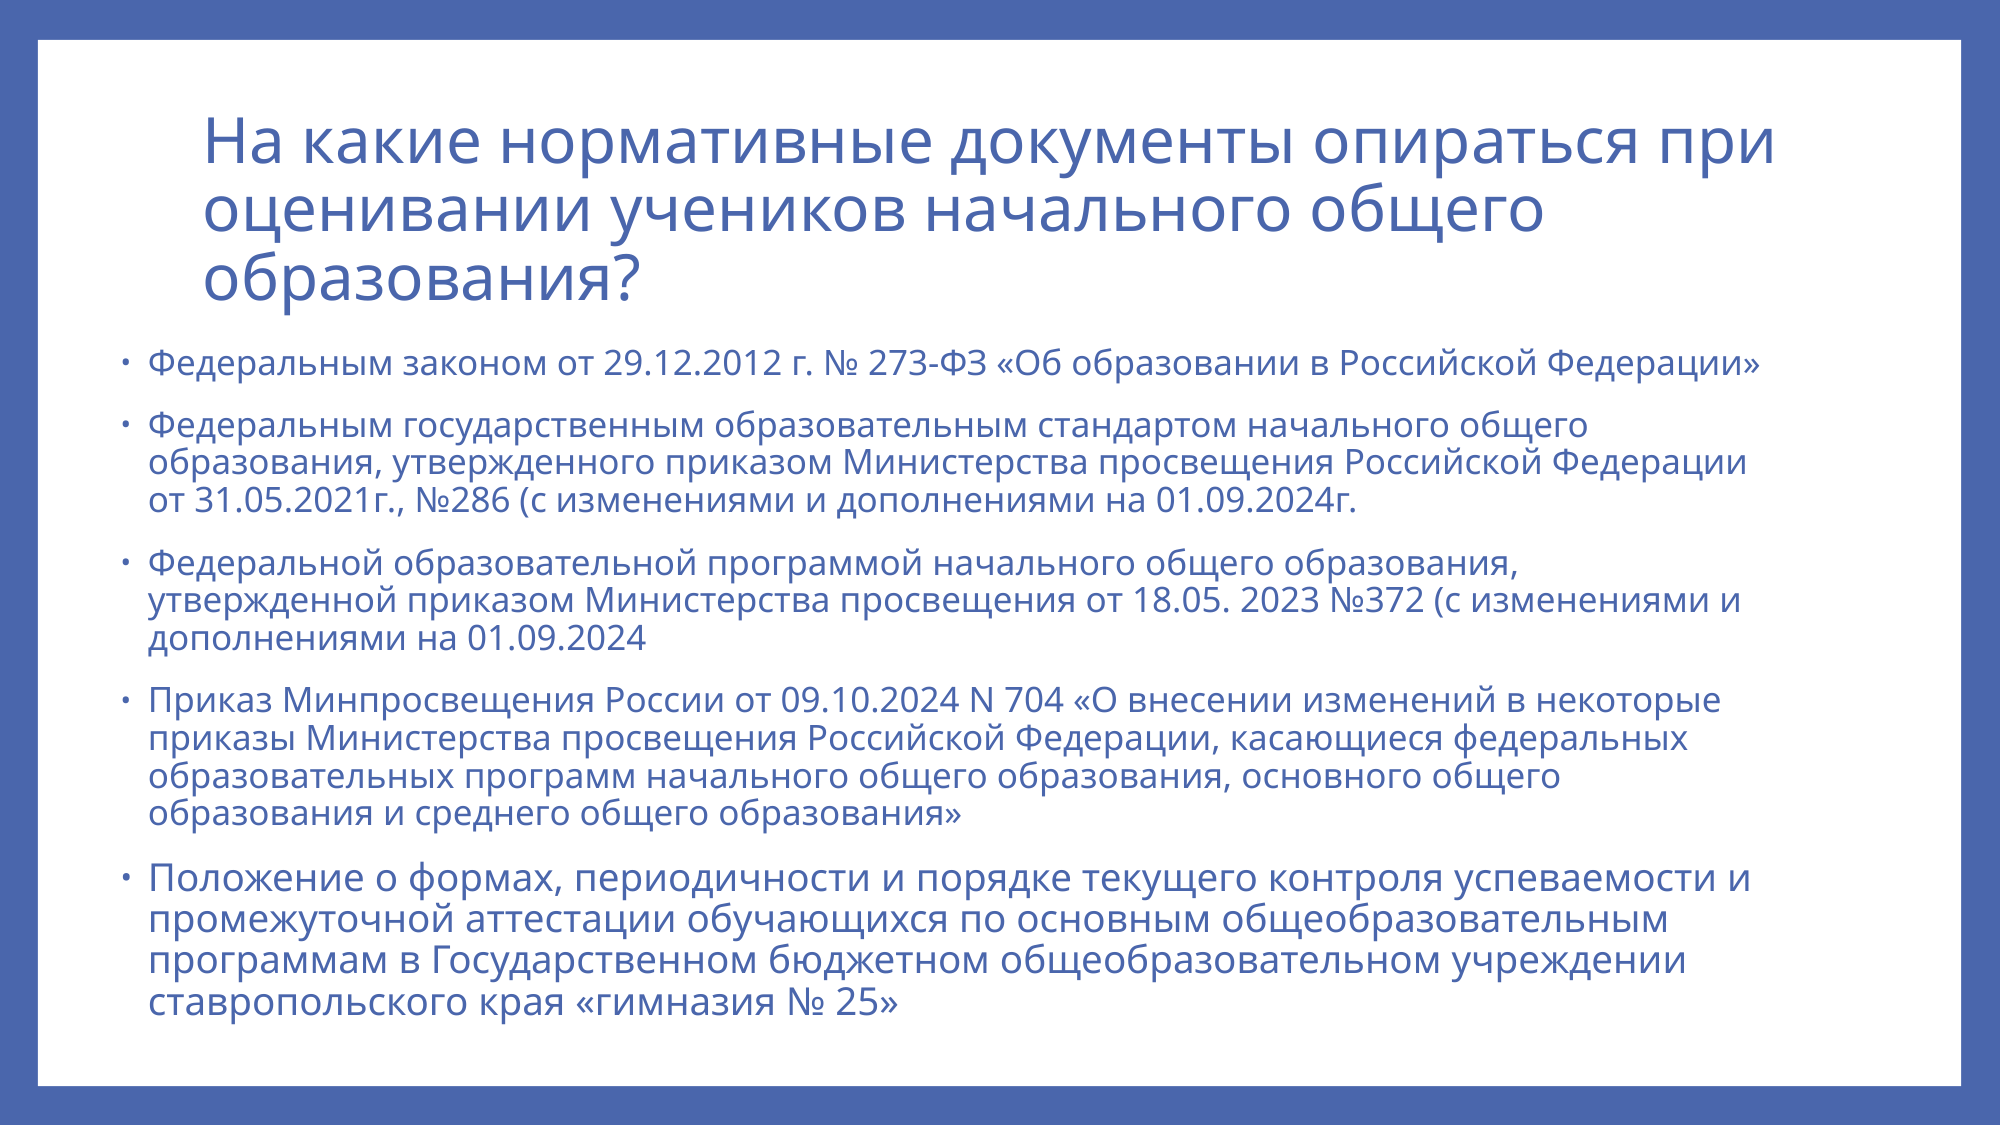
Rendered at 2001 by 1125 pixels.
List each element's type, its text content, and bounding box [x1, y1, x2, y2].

title На какие нормативные документы опираться при оценивании учеников начального общего образования? [187, 99, 1808, 323]
list Федеральным законом от 29.12.2012 г. № 273-ФЗ «Об образовании в Российской Федерации» Федеральным государственным образовательным стандартом начального общего образования, утвержденного приказом Министерства просвещения Российской Федерации от 31.05.2021г., №286 (с изменениями и дополнениями на 01.09.2024г. Федеральной образовательной программой начального общего образования, утвержденной приказом Министерства просвещения от 18.05. 2023 №372 (с изменениями и дополнениями на 01.09.2024 Приказ Минпросвещения России от 09.10.2024 N 704 «О внесении изменений в некоторые приказы Министерства просвещения Российской Федерации, касающиеся федеральных образовательных программ начального общего образования, основного общего образования и среднего общего образования» Положение о формах, периодичности и порядке текущего контроля успеваемости и промежуточной аттестации обучающихся по основным общеобразовательным программам в Государственном бюджетном общеобразовательном учреждении ставропольского края «гимназия № 25» [98, 337, 1789, 1060]
